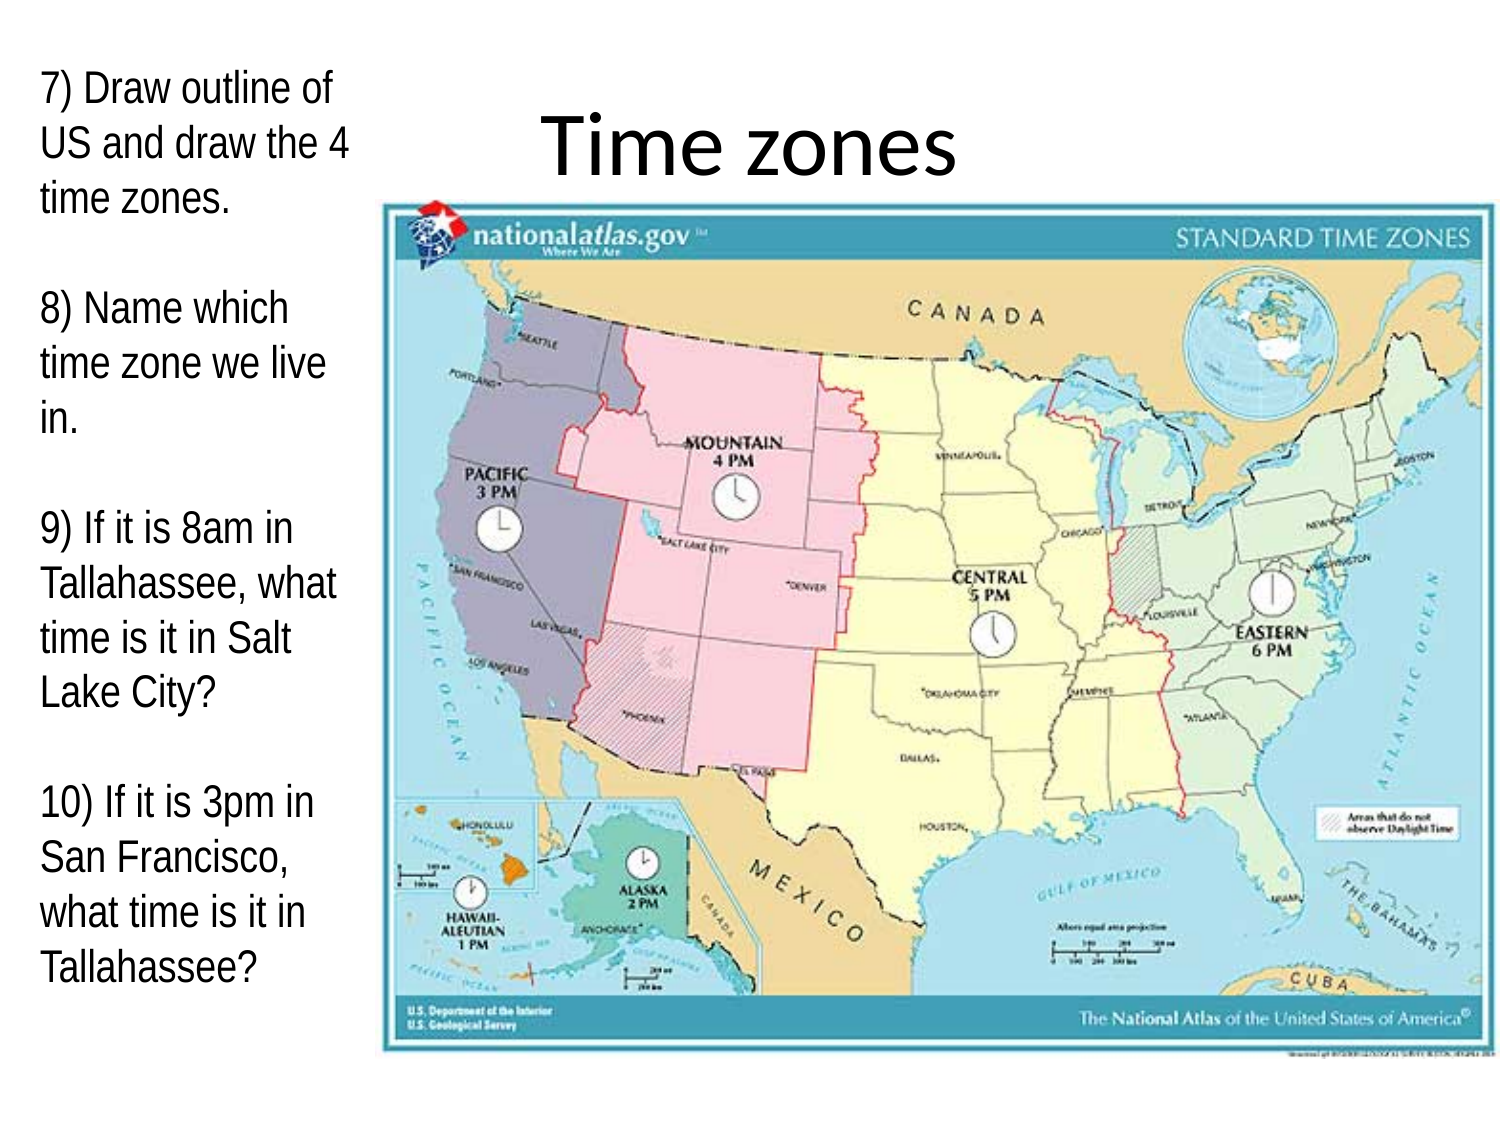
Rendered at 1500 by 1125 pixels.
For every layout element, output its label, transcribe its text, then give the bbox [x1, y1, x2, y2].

picture [374, 199, 1500, 1060]
title Time zones [75, 45, 1425, 198]
text_box 7) Draw outline of US and draw the 4 time zones. 8) Name which time zone we live in. 9) If it is 8am in Tallahassee, what time is it in Salt Lake City? 10) If it is 3pm in San Francisco, what time is it in Tallahassee? [24, 50, 375, 1000]
